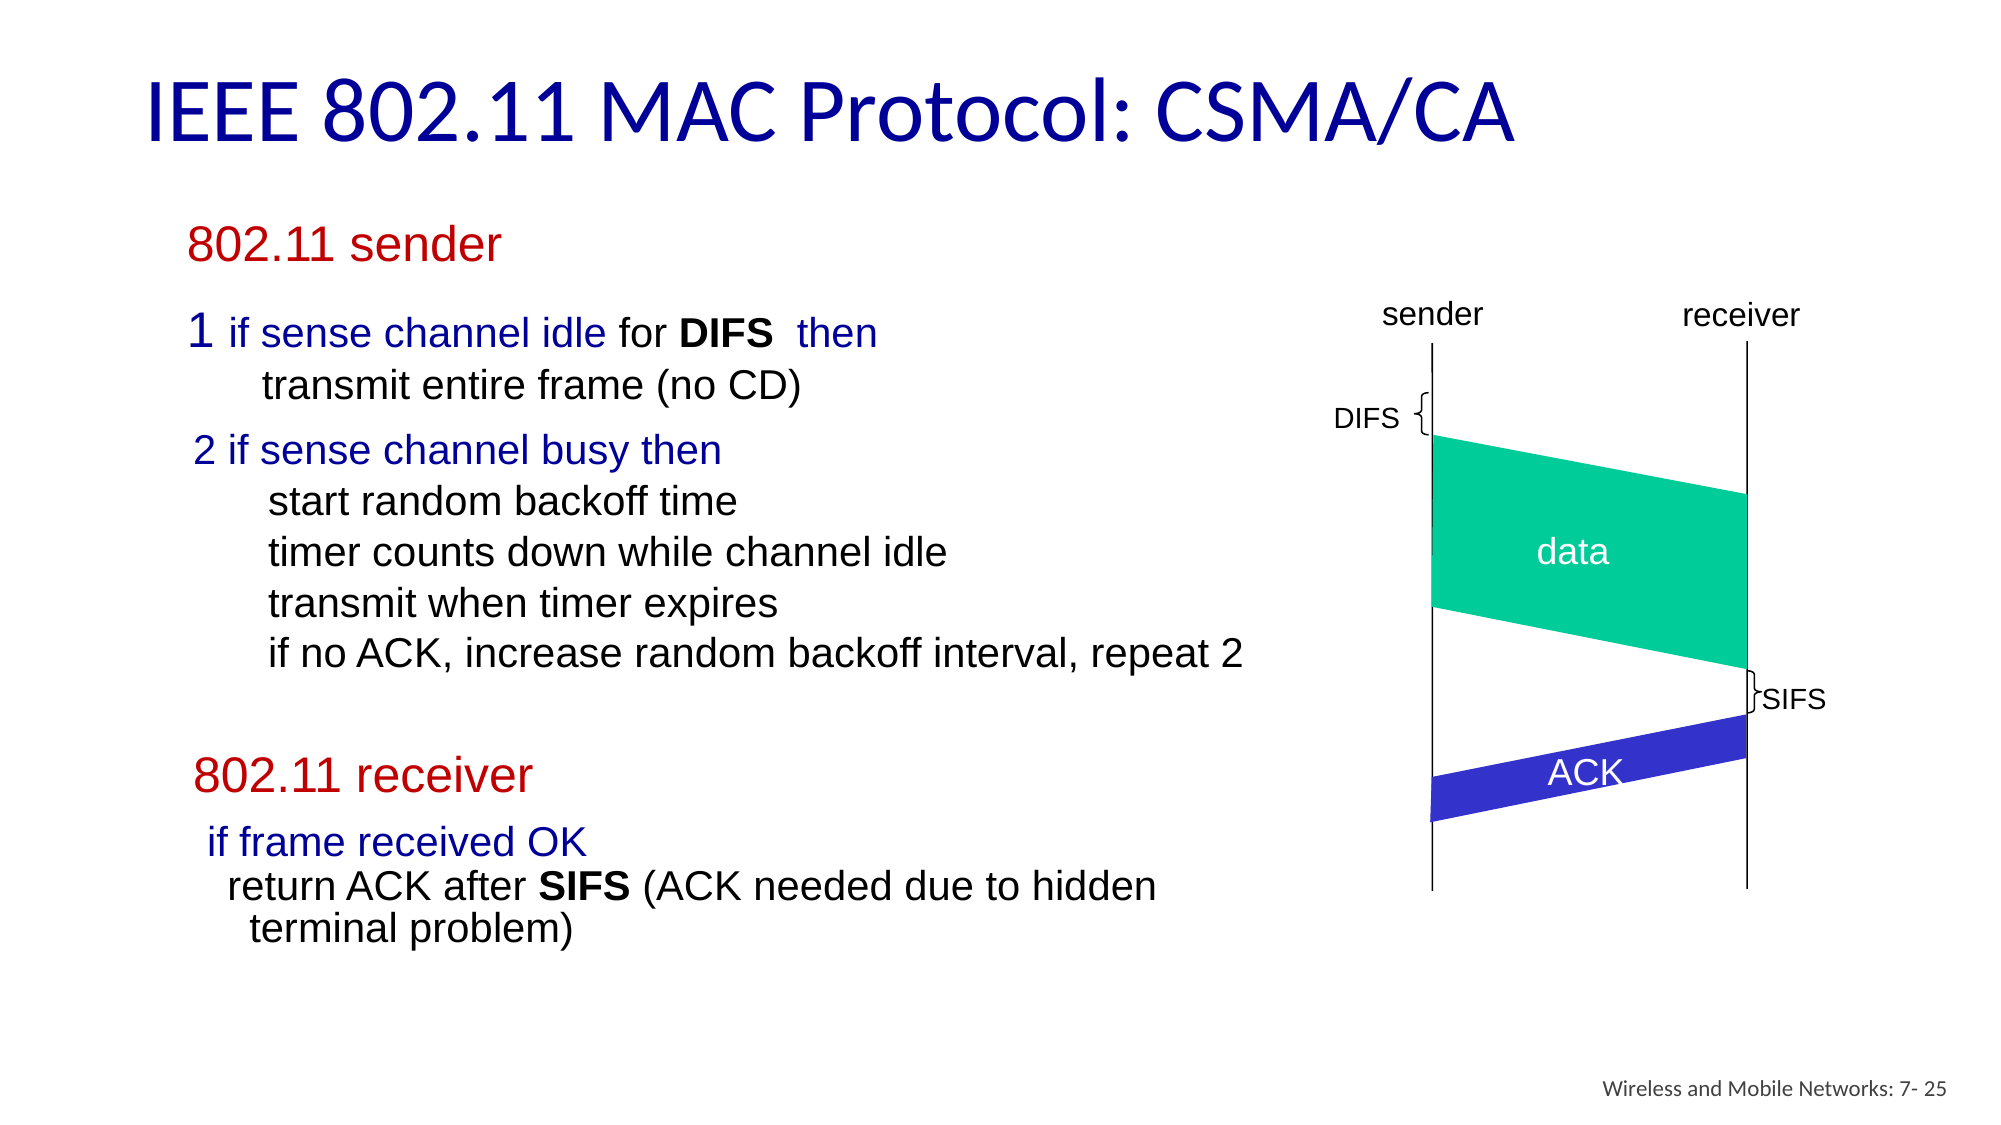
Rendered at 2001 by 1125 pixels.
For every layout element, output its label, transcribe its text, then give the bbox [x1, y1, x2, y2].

title IEEE 802.11 MAC Protocol: CSMA/CA [129, 38, 1855, 186]
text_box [1430, 670, 1843, 823]
text_box 802.11 receiver if frame received OK return ACK after SIFS (ACK needed due to hidden terminal problem) [178, 744, 1275, 1023]
text_box receiver [1667, 286, 1816, 341]
text_box 802.11 sender 1 if sense channel idle for DIFS then transmit entire frame (no CD) [171, 212, 1269, 425]
text_box 2 if sense channel busy then start random backoff time timer counts down while channel idle transmit when timer expires if no ACK, increase random backoff interval, repeat 2 [178, 423, 1275, 702]
slide_number Wireless and Mobile Networks: 7- 25 [1512, 1056, 1963, 1117]
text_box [1318, 391, 1748, 670]
text_box sender [1367, 284, 1499, 340]
